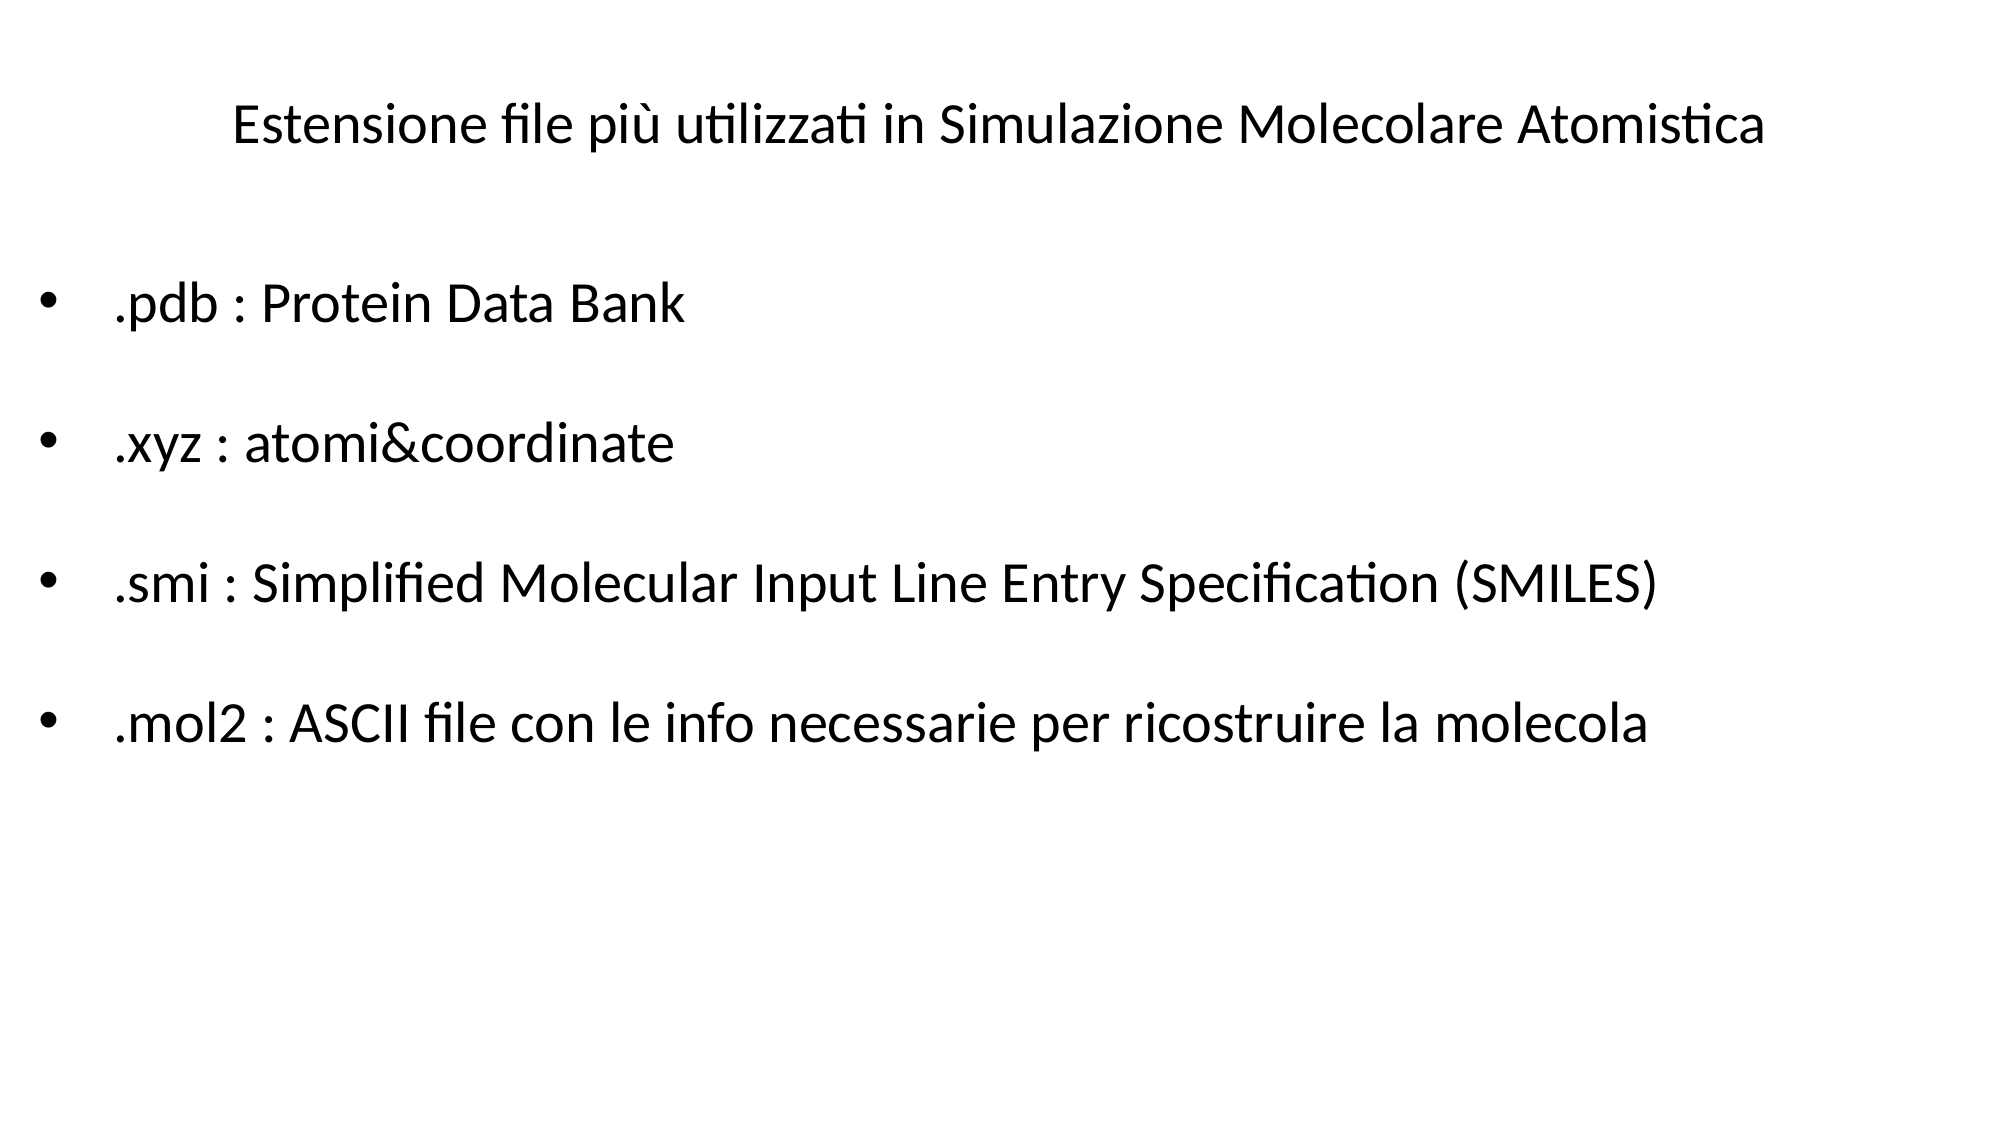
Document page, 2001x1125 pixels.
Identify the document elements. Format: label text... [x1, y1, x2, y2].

text_box Estensione file più utilizzati in Simulazione Molecolare Atomistica [217, 77, 1782, 163]
text_box .pdb : Protein Data Bank .xyz : atomi&coordinate .smi : Simplified Molecular Input Line Entry Specification (SMILES) .mol2 : ASCII file con le info necessarie per ricostruire la molecola [23, 256, 1675, 762]
